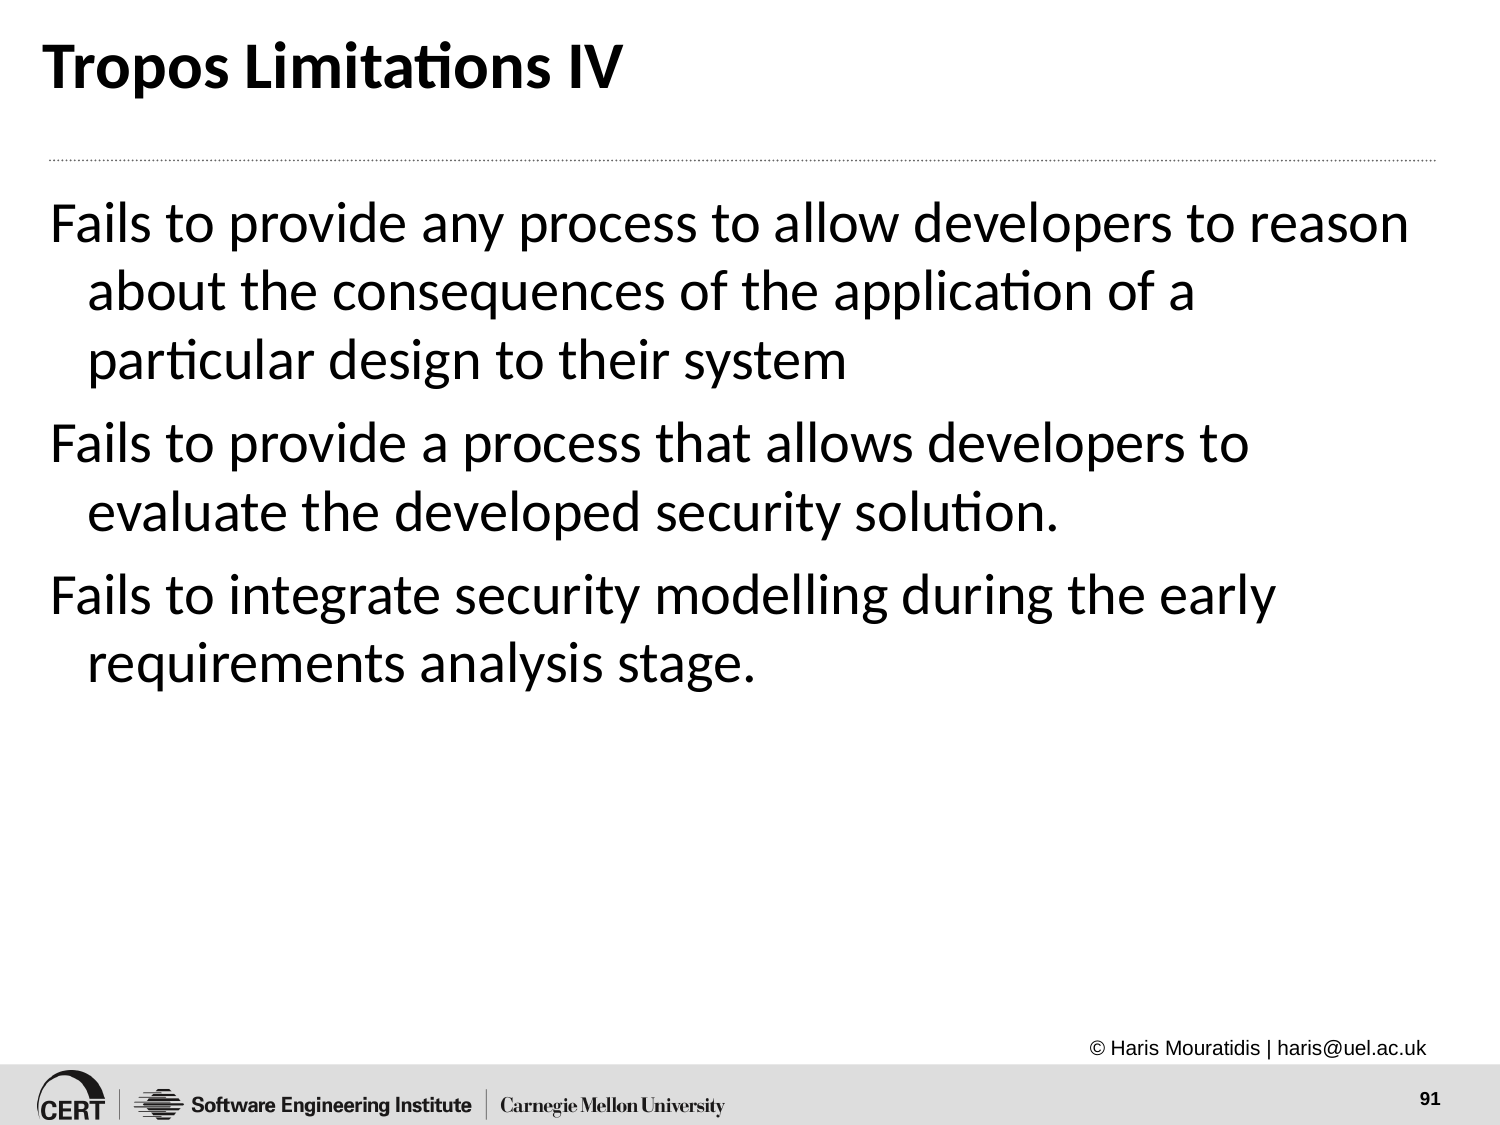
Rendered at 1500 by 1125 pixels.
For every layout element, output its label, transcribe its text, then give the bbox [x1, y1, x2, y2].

list Fails to provide any process to allow developers to reason about the consequences of the application of a particular design to their system Fails to provide a process that allows developers to evaluate the developed security solution. Fails to integrate security modelling during the early requirements analysis stage. [49, 187, 1438, 1001]
title Tropos Limitations IV [42, 37, 1434, 155]
picture [37, 1069, 725, 1122]
text_box © Haris Mouratidis | haris@uel.ac.uk [1074, 1027, 1500, 1075]
